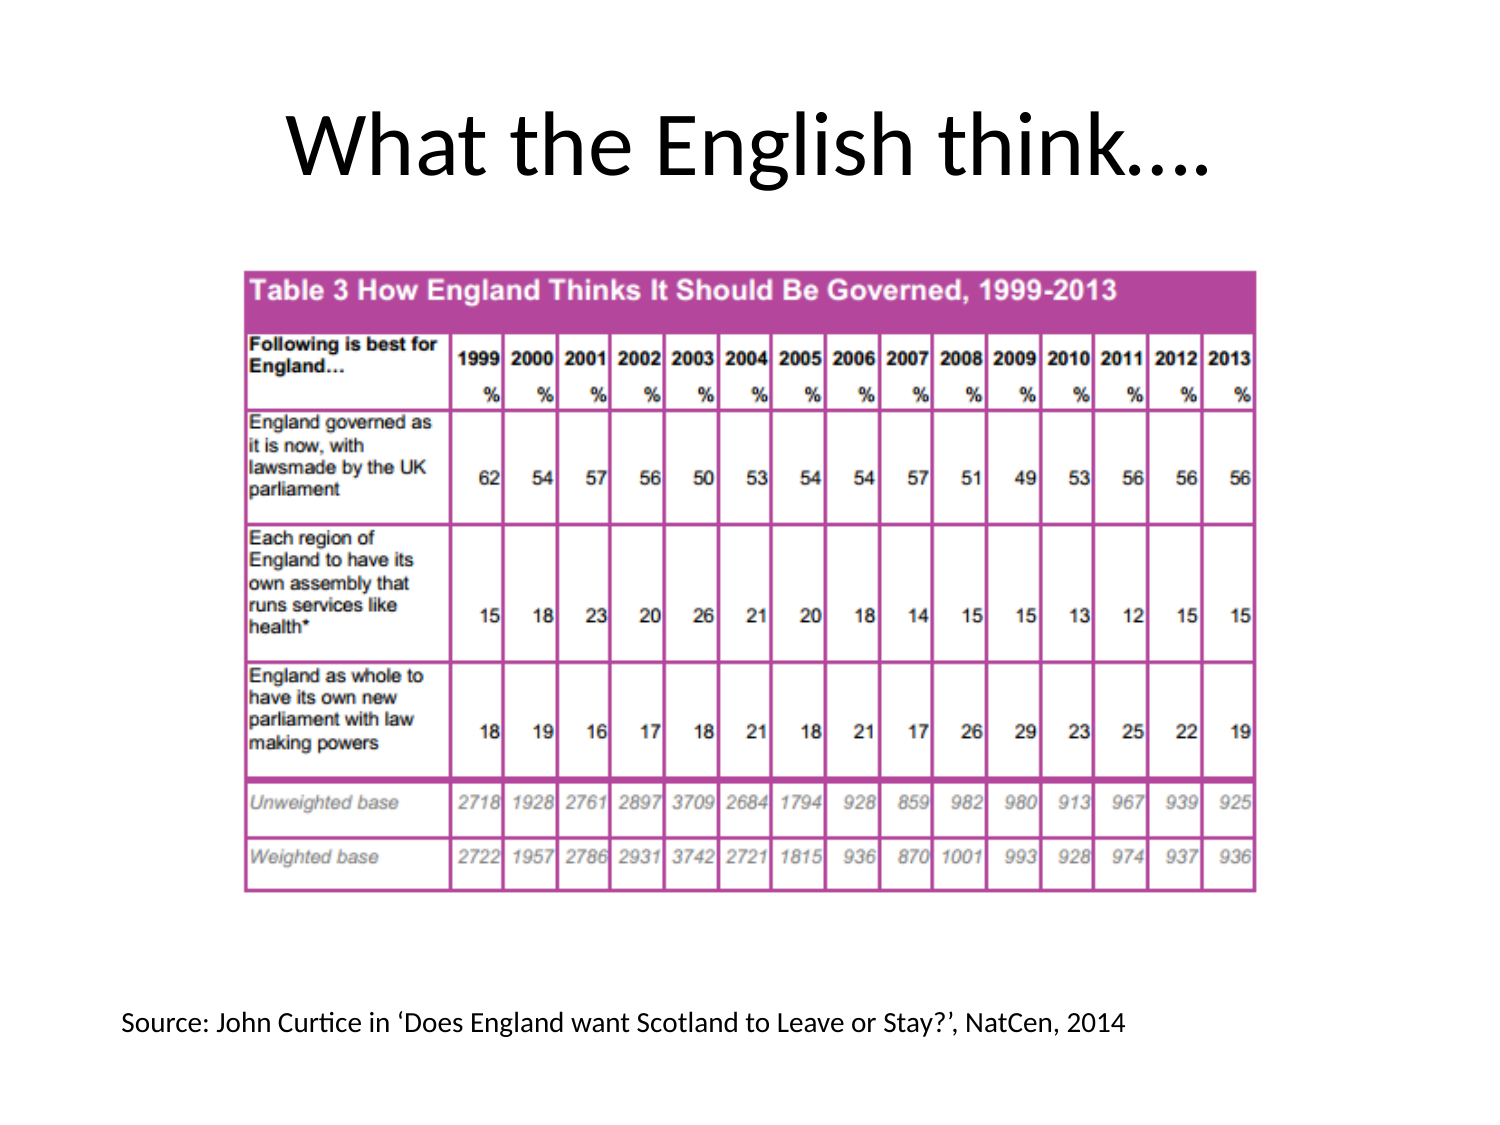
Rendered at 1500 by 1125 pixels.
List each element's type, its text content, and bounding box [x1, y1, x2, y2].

text_box Source: John Curtice in ‘Does England want Scotland to Leave or Stay?’, NatCen, 2014 [106, 996, 1148, 1046]
picture [229, 255, 1273, 900]
title What the English think…. [75, 45, 1425, 233]
